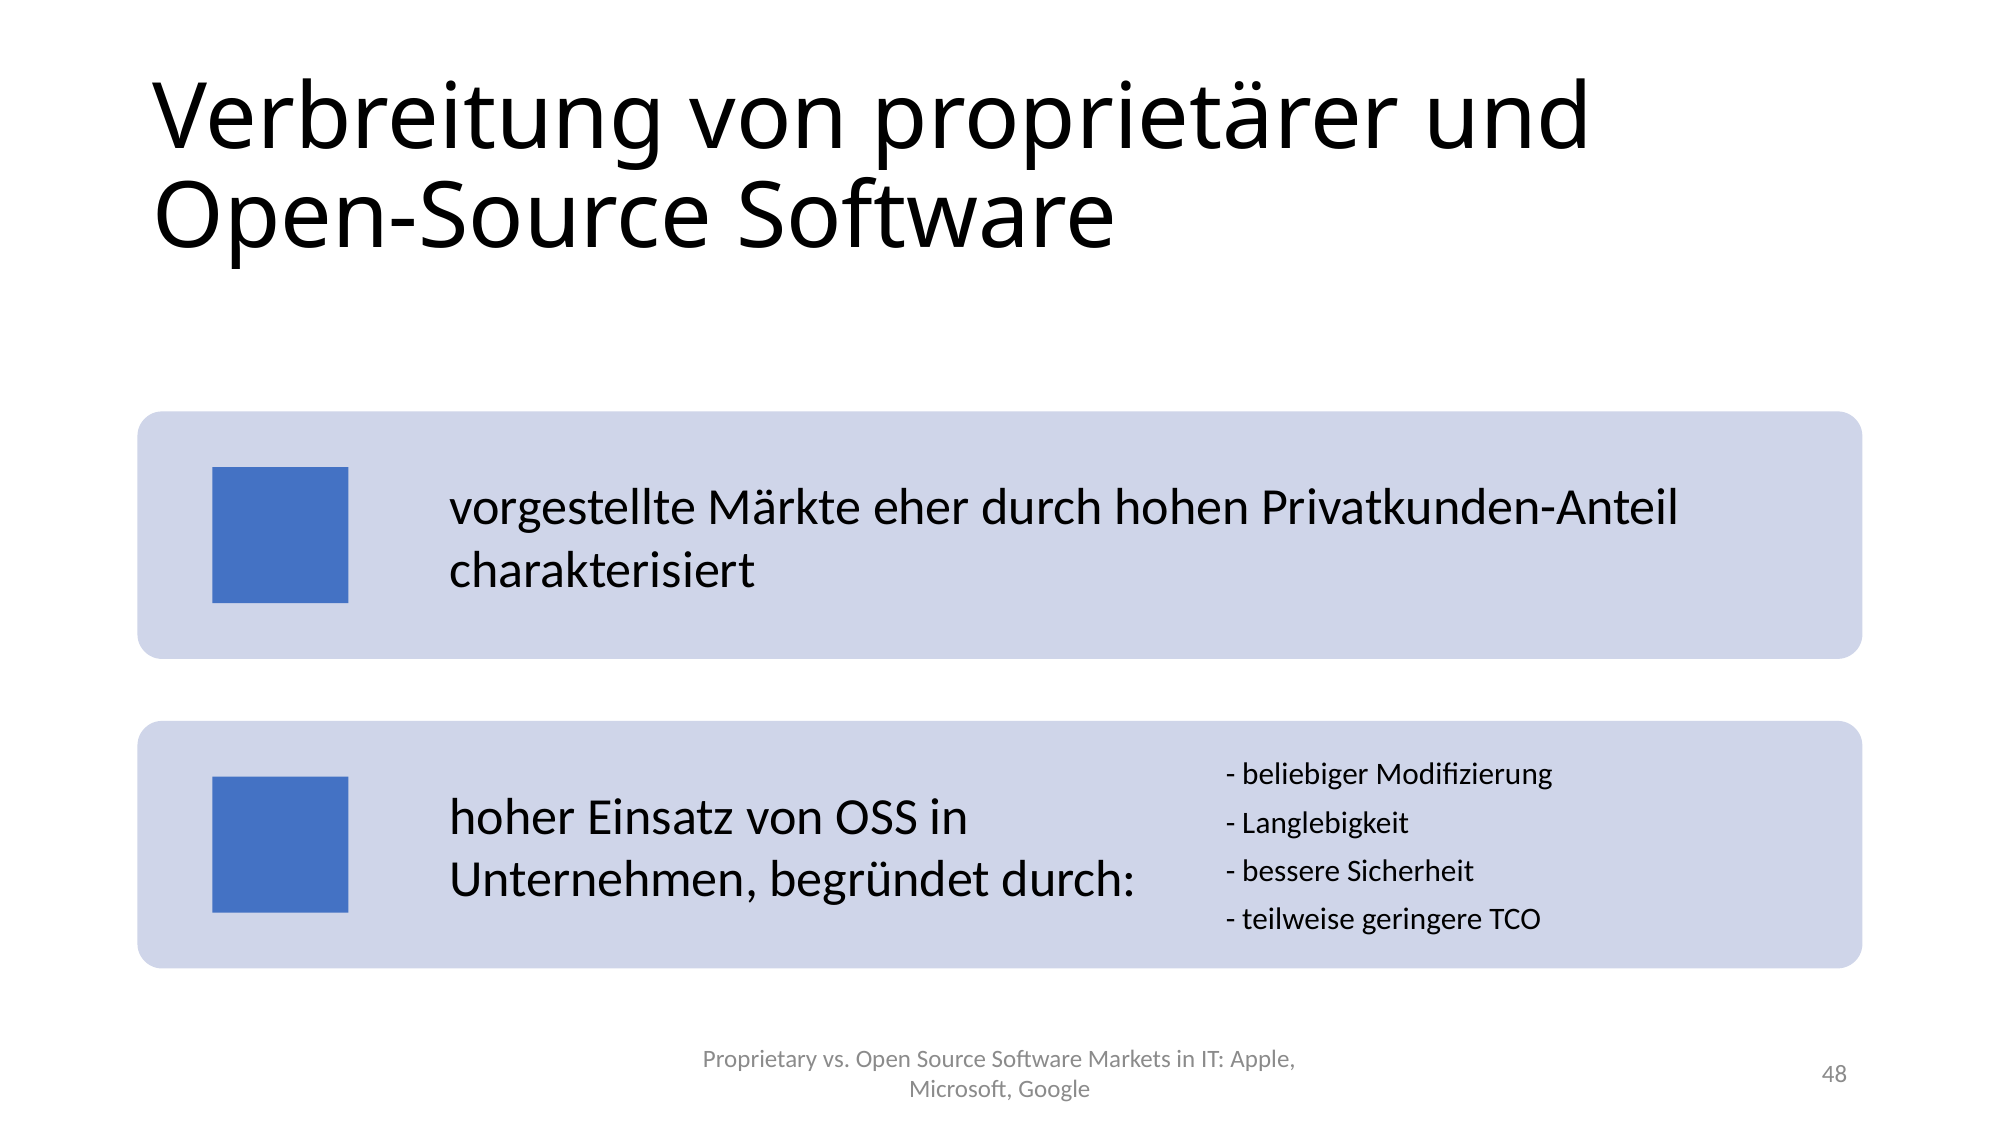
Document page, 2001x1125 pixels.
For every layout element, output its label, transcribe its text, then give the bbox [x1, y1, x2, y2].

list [137, 277, 1863, 1103]
title Verbreitung von proprietärer und Open-Source Software [137, 59, 1863, 277]
